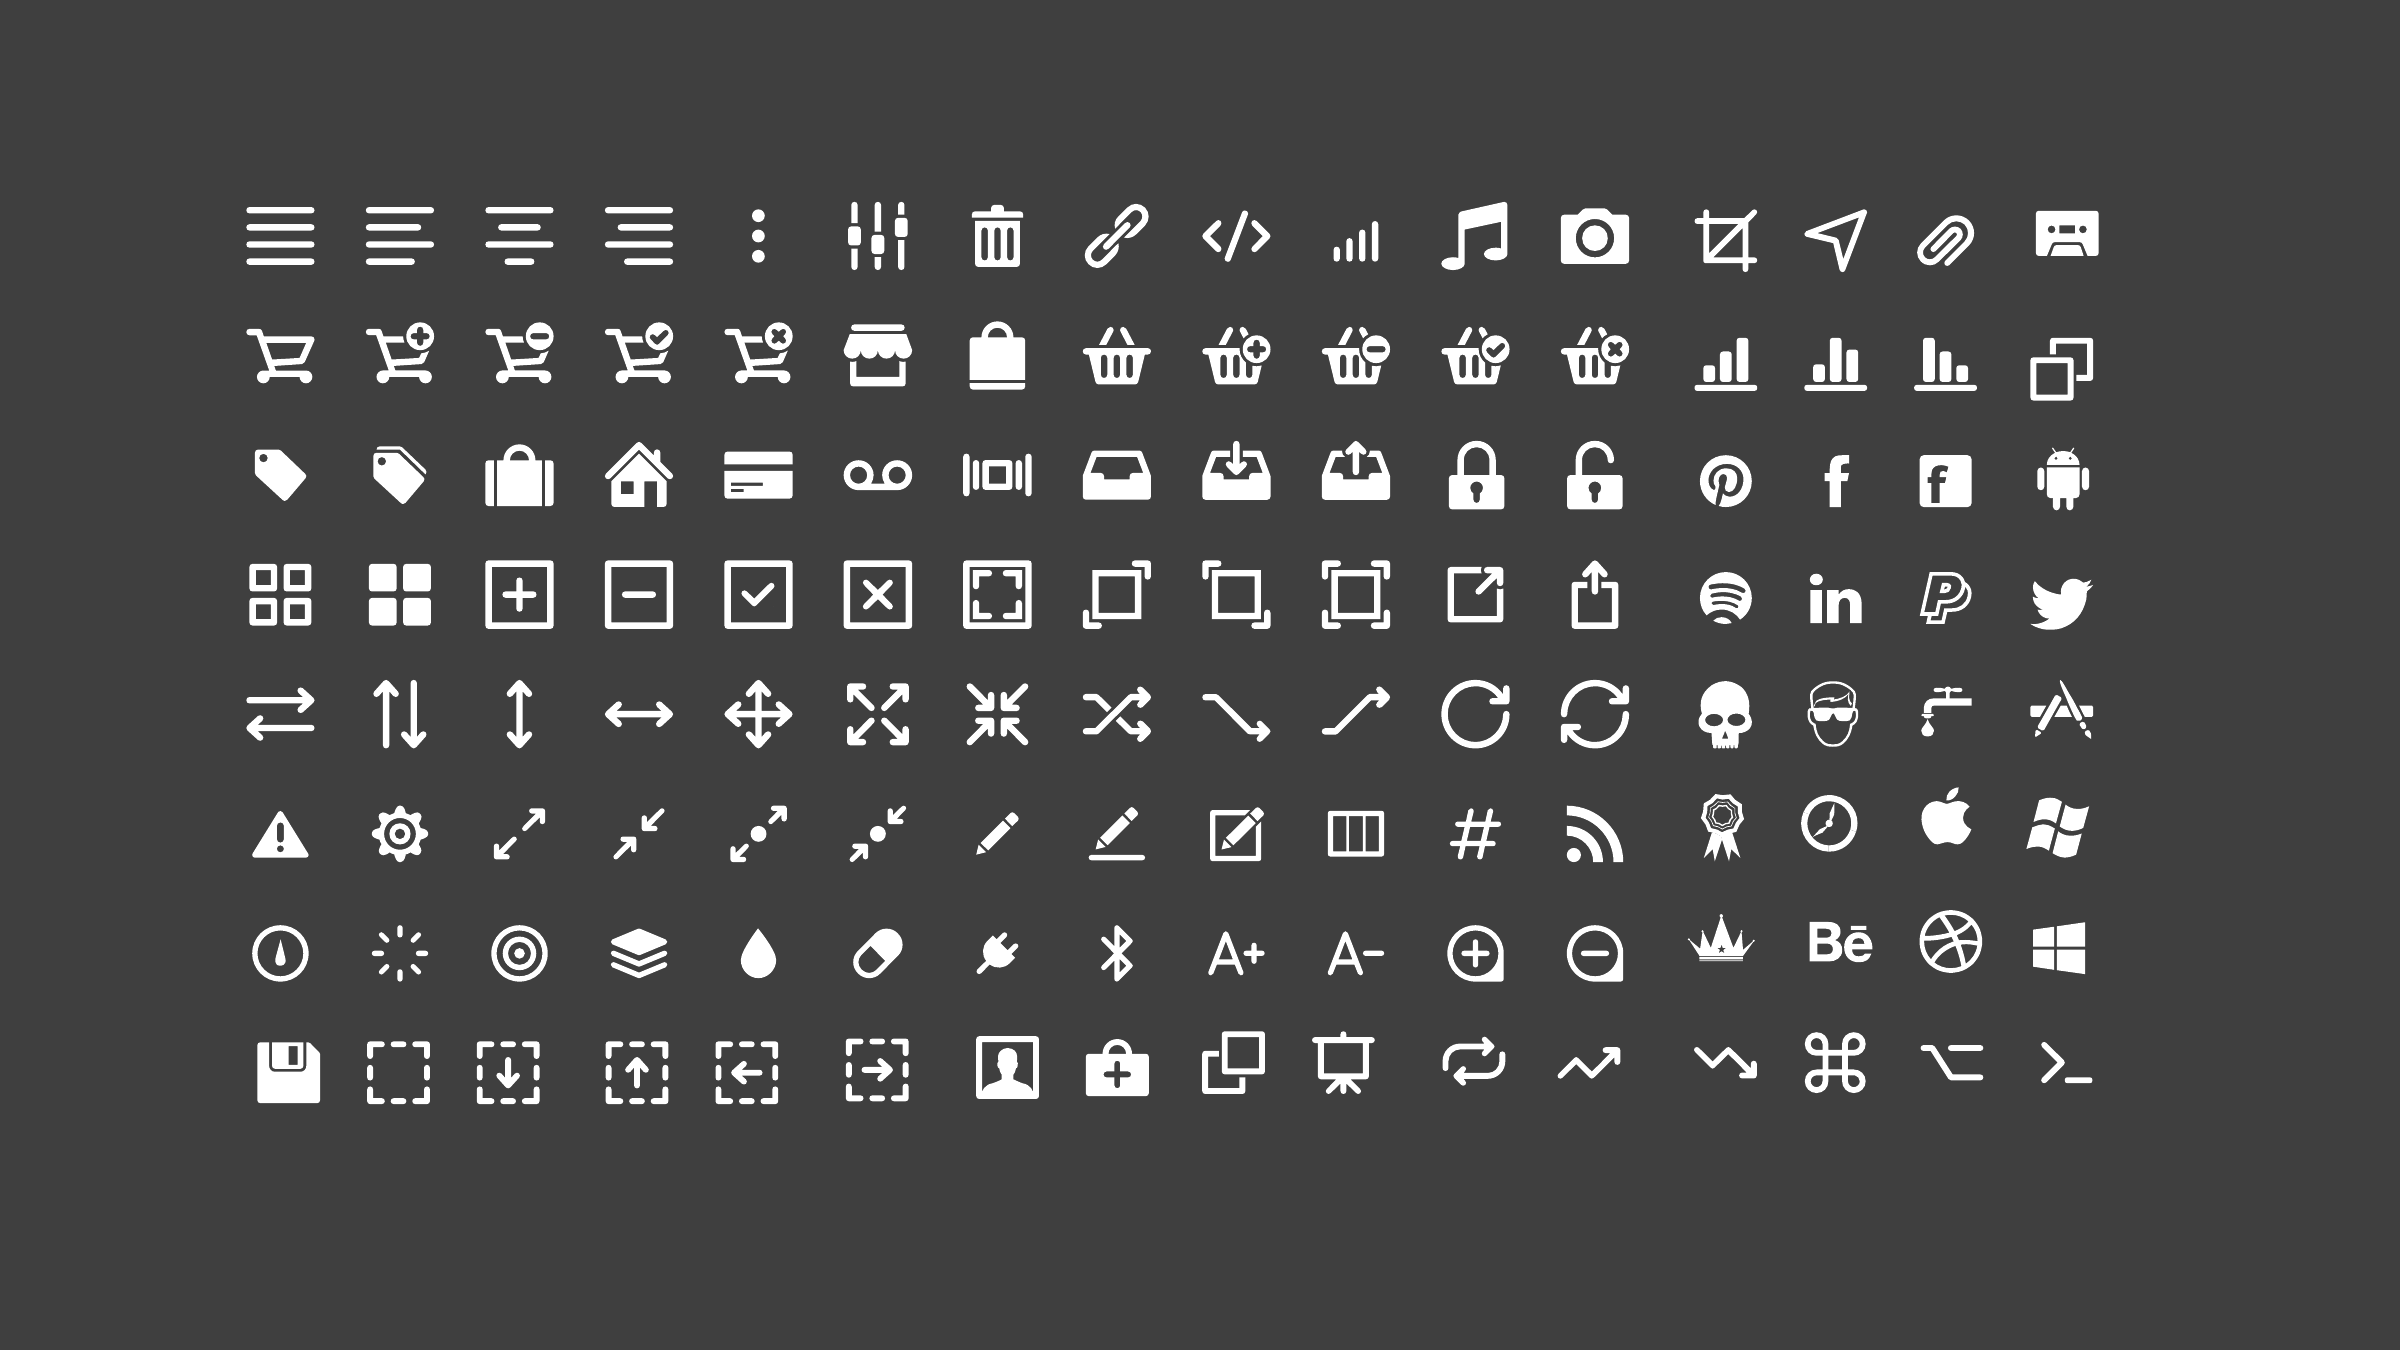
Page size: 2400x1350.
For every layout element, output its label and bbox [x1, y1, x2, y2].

text_box [367, 1064, 374, 1081]
text_box [415, 950, 429, 957]
text_box [629, 1098, 645, 1105]
text_box [257, 1042, 321, 1104]
text_box [1085, 1039, 1149, 1097]
text_box [2049, 337, 2094, 381]
text_box [493, 836, 517, 860]
text_box [1447, 925, 1504, 982]
text_box [1095, 839, 1106, 850]
text_box [545, 460, 554, 507]
text_box [1131, 560, 1151, 580]
text_box [1102, 222, 1131, 250]
text_box [851, 324, 905, 331]
text_box [412, 1041, 430, 1059]
text_box [1694, 209, 1758, 273]
text_box [1919, 910, 1983, 973]
text_box [371, 950, 385, 957]
text_box [371, 805, 429, 863]
text_box [390, 1098, 407, 1105]
text_box [1850, 925, 1867, 930]
text_box [976, 932, 1019, 975]
text_box [521, 1041, 540, 1059]
text_box [1208, 931, 1244, 976]
text_box [1699, 455, 1752, 508]
text_box [605, 1041, 624, 1059]
text_box [871, 234, 885, 255]
text_box [611, 453, 667, 507]
text_box [397, 925, 403, 938]
text_box [1703, 365, 1716, 382]
text_box [1946, 787, 1959, 801]
text_box [249, 563, 278, 592]
text_box [1442, 1036, 1495, 1072]
text_box [1571, 581, 1619, 629]
text_box [368, 597, 397, 626]
text_box [1800, 794, 1858, 852]
text_box [715, 1041, 734, 1059]
text_box [848, 226, 861, 246]
text_box [1560, 348, 1621, 385]
text_box [410, 932, 422, 943]
text_box [845, 1083, 864, 1102]
text_box [650, 1041, 669, 1059]
text_box [476, 1064, 483, 1081]
text_box [966, 683, 995, 712]
text_box [521, 1086, 540, 1105]
text_box [750, 825, 767, 842]
text_box [1218, 326, 1234, 345]
text_box [1449, 808, 1502, 860]
text_box [1598, 326, 1608, 339]
text_box [365, 207, 435, 214]
text_box [1327, 810, 1385, 857]
text_box [969, 383, 1026, 390]
text_box [2064, 1077, 2093, 1084]
text_box [1844, 932, 1873, 963]
text_box [373, 679, 399, 749]
text_box [724, 679, 793, 749]
text_box [246, 207, 315, 214]
text_box [1082, 348, 1151, 385]
text_box [1359, 229, 1366, 262]
text_box [1441, 201, 1508, 271]
text_box [1100, 815, 1130, 846]
text_box [850, 361, 906, 387]
text_box [246, 258, 315, 265]
text_box [378, 963, 390, 975]
text_box [2052, 831, 2082, 858]
text_box [522, 808, 546, 832]
text_box [715, 1086, 734, 1105]
text_box [1224, 210, 1249, 262]
text_box [485, 241, 554, 248]
text_box [1202, 348, 1262, 385]
text_box [874, 257, 882, 271]
text_box [1846, 349, 1859, 382]
text_box [1457, 326, 1473, 345]
text_box [1447, 566, 1504, 623]
text_box [1920, 1045, 1984, 1081]
text_box [1371, 221, 1379, 262]
text_box [1560, 679, 1630, 718]
text_box [1211, 570, 1261, 620]
text_box [902, 1062, 909, 1078]
text_box [2046, 447, 2080, 465]
text_box [1015, 460, 1023, 490]
text_box [2035, 210, 2099, 256]
text_box [1000, 683, 1029, 712]
text_box [525, 322, 554, 351]
text_box [1719, 351, 1732, 382]
text_box [1092, 570, 1142, 620]
text_box [613, 836, 637, 860]
text_box [1560, 208, 1630, 264]
text_box [397, 969, 403, 982]
text_box [246, 715, 315, 741]
text_box [843, 460, 913, 491]
text_box [1698, 681, 1752, 749]
text_box [1124, 807, 1139, 821]
text_box [1560, 710, 1630, 749]
text_box [890, 1083, 909, 1102]
text_box [760, 1086, 779, 1105]
text_box [249, 597, 278, 626]
text_box [1441, 679, 1510, 749]
text_box [254, 449, 307, 501]
text_box [604, 560, 674, 629]
text_box [252, 810, 309, 858]
text_box [406, 322, 435, 351]
text_box [476, 1041, 495, 1059]
text_box [500, 1041, 516, 1048]
text_box [2026, 824, 2055, 851]
text_box [1251, 609, 1271, 629]
text_box [2030, 705, 2047, 717]
text_box [898, 201, 905, 215]
text_box [1221, 1031, 1265, 1075]
text_box [365, 258, 415, 265]
text_box [625, 1057, 649, 1089]
text_box [491, 925, 548, 982]
text_box [740, 928, 777, 979]
text_box [365, 241, 435, 248]
text_box [887, 805, 907, 825]
text_box [963, 560, 1032, 629]
text_box [403, 563, 431, 592]
text_box [1566, 925, 1624, 982]
text_box [849, 843, 869, 863]
text_box [724, 470, 793, 499]
text_box [1225, 440, 1248, 476]
text_box [1601, 335, 1630, 364]
text_box [485, 460, 494, 507]
text_box [881, 717, 909, 746]
text_box [1331, 570, 1381, 620]
text_box [476, 1086, 495, 1105]
text_box [283, 597, 312, 626]
text_box [367, 1041, 385, 1059]
text_box [497, 444, 542, 507]
text_box [1700, 793, 1745, 862]
text_box [1441, 348, 1501, 385]
text_box [1713, 617, 1732, 624]
text_box [1736, 337, 1749, 382]
text_box [963, 453, 970, 497]
text_box [861, 1058, 893, 1082]
text_box [768, 805, 787, 825]
text_box [412, 1086, 430, 1105]
text_box [610, 928, 668, 956]
text_box [283, 563, 312, 592]
text_box [1939, 351, 1952, 382]
text_box [853, 928, 903, 979]
text_box [715, 1064, 722, 1081]
text_box [1333, 246, 1340, 262]
text_box [1202, 1050, 1246, 1094]
text_box [500, 1098, 516, 1105]
text_box [1088, 854, 1146, 861]
text_box [980, 820, 1011, 851]
text_box [1370, 560, 1391, 580]
text_box [1312, 1031, 1375, 1094]
text_box [1699, 572, 1752, 620]
text_box [1114, 203, 1149, 239]
text_box [1687, 913, 1756, 962]
text_box [1807, 680, 1859, 748]
text_box [1327, 931, 1363, 976]
text_box [1478, 326, 1488, 339]
text_box [1810, 590, 1822, 624]
text_box [610, 962, 668, 979]
text_box [246, 241, 315, 248]
text_box [1919, 572, 1972, 624]
text_box [890, 1038, 909, 1057]
text_box [662, 1064, 669, 1081]
text_box [365, 224, 422, 231]
text_box [373, 452, 425, 504]
text_box [847, 717, 875, 746]
text_box [851, 201, 858, 224]
text_box [975, 220, 1020, 267]
text_box [390, 1041, 407, 1048]
text_box [1362, 950, 1385, 956]
text_box [376, 446, 427, 475]
text_box [1827, 589, 1862, 624]
text_box [2033, 926, 2055, 947]
text_box [1577, 326, 1592, 345]
text_box [2046, 467, 2080, 511]
text_box [874, 201, 882, 232]
text_box [485, 560, 554, 629]
text_box [752, 249, 765, 263]
text_box [972, 460, 980, 490]
text_box [485, 207, 554, 214]
text_box [851, 248, 858, 271]
text_box [752, 209, 765, 223]
text_box [650, 1086, 669, 1105]
text_box [1567, 440, 1623, 510]
text_box [1359, 326, 1369, 339]
text_box [504, 258, 535, 265]
text_box [403, 597, 431, 626]
text_box [1082, 609, 1102, 629]
text_box [1321, 609, 1341, 629]
text_box [724, 560, 793, 629]
text_box [764, 322, 793, 351]
text_box [1920, 686, 1972, 737]
text_box [378, 932, 390, 943]
text_box [1202, 560, 1222, 580]
text_box [724, 451, 793, 465]
text_box [1804, 209, 1868, 273]
text_box [604, 207, 674, 214]
text_box [2033, 949, 2055, 970]
text_box [971, 204, 1024, 218]
text_box [724, 328, 791, 384]
text_box [610, 950, 668, 967]
text_box [730, 843, 749, 863]
text_box [1362, 335, 1391, 364]
text_box [246, 687, 315, 714]
text_box [1917, 215, 1975, 266]
text_box [2030, 578, 2094, 630]
text_box [605, 1086, 624, 1105]
text_box [1914, 384, 1977, 391]
text_box [1370, 609, 1391, 629]
text_box [1242, 335, 1271, 364]
text_box [869, 1038, 886, 1045]
text_box [400, 679, 427, 749]
text_box [641, 808, 665, 832]
text_box [772, 1064, 779, 1081]
text_box [869, 825, 886, 842]
text_box [752, 229, 765, 243]
text_box [1082, 450, 1151, 500]
text_box [1813, 364, 1825, 382]
text_box [847, 683, 875, 712]
text_box [2033, 797, 2062, 824]
text_box [624, 258, 674, 265]
text_box [498, 224, 541, 231]
text_box [739, 1041, 755, 1048]
text_box [1115, 716, 1151, 742]
text_box [1321, 348, 1382, 385]
text_box [976, 1036, 1039, 1099]
text_box [898, 240, 905, 271]
text_box [1202, 694, 1271, 742]
text_box [1804, 1032, 1866, 1094]
text_box [2056, 949, 2086, 975]
text_box [1694, 384, 1758, 391]
text_box [2037, 467, 2045, 491]
text_box [1557, 1047, 1621, 1079]
text_box [1809, 573, 1823, 586]
text_box [1453, 1051, 1506, 1086]
text_box [252, 925, 309, 982]
text_box [1210, 807, 1264, 862]
text_box [1082, 686, 1151, 735]
text_box [1346, 238, 1353, 262]
text_box [1956, 365, 1969, 382]
text_box [1448, 440, 1505, 510]
text_box [843, 560, 913, 629]
text_box [1694, 1046, 1757, 1079]
text_box [1345, 440, 1367, 476]
text_box [410, 963, 422, 975]
text_box [604, 241, 674, 248]
text_box [1824, 455, 1850, 508]
text_box [1321, 686, 1391, 735]
text_box [976, 844, 987, 855]
text_box [843, 334, 913, 359]
text_box [367, 1086, 385, 1105]
text_box [2059, 804, 2090, 831]
text_box [760, 1041, 779, 1059]
text_box [845, 1038, 864, 1057]
text_box [1321, 450, 1391, 500]
text_box [731, 1060, 763, 1085]
text_box [845, 1062, 852, 1078]
text_box [1202, 450, 1271, 500]
text_box [1921, 801, 1972, 845]
text_box [368, 563, 397, 592]
text_box [2056, 922, 2086, 947]
text_box [2041, 1041, 2065, 1084]
text_box [604, 441, 674, 480]
text_box [739, 1098, 755, 1105]
text_box [2035, 680, 2094, 737]
text_box [1120, 326, 1135, 345]
text_box [2081, 467, 2090, 491]
text_box [2079, 721, 2092, 740]
text_box [1025, 453, 1032, 497]
text_box [629, 1041, 645, 1048]
text_box [1481, 335, 1510, 364]
text_box [506, 679, 533, 749]
text_box [1338, 326, 1353, 345]
text_box [604, 701, 674, 728]
text_box [982, 460, 1013, 490]
text_box [1099, 326, 1114, 345]
text_box [1101, 925, 1133, 982]
text_box [1566, 805, 1624, 863]
text_box [617, 224, 674, 231]
text_box [881, 683, 909, 712]
text_box [605, 1064, 612, 1081]
text_box [1004, 812, 1019, 827]
text_box [2030, 357, 2074, 401]
text_box [1809, 921, 1843, 962]
text_box [365, 328, 432, 384]
text_box [1239, 326, 1249, 339]
text_box [1243, 942, 1265, 964]
text_box [1084, 233, 1119, 269]
text_box [1251, 220, 1271, 253]
text_box [966, 717, 995, 746]
text_box [894, 217, 908, 237]
text_box [246, 224, 315, 231]
text_box [533, 1064, 540, 1081]
text_box [645, 322, 674, 351]
text_box [969, 321, 1026, 380]
text_box [869, 1095, 886, 1102]
text_box [1321, 560, 1341, 580]
text_box [1000, 717, 1029, 746]
text_box [496, 1057, 520, 1089]
text_box [485, 328, 552, 384]
text_box [246, 328, 315, 384]
text_box [1804, 384, 1868, 391]
text_box [1829, 337, 1842, 382]
text_box [1919, 455, 1972, 508]
text_box [1582, 560, 1608, 595]
text_box [1202, 220, 1222, 253]
text_box [424, 1064, 430, 1081]
text_box [604, 328, 671, 384]
text_box [1923, 337, 1935, 382]
